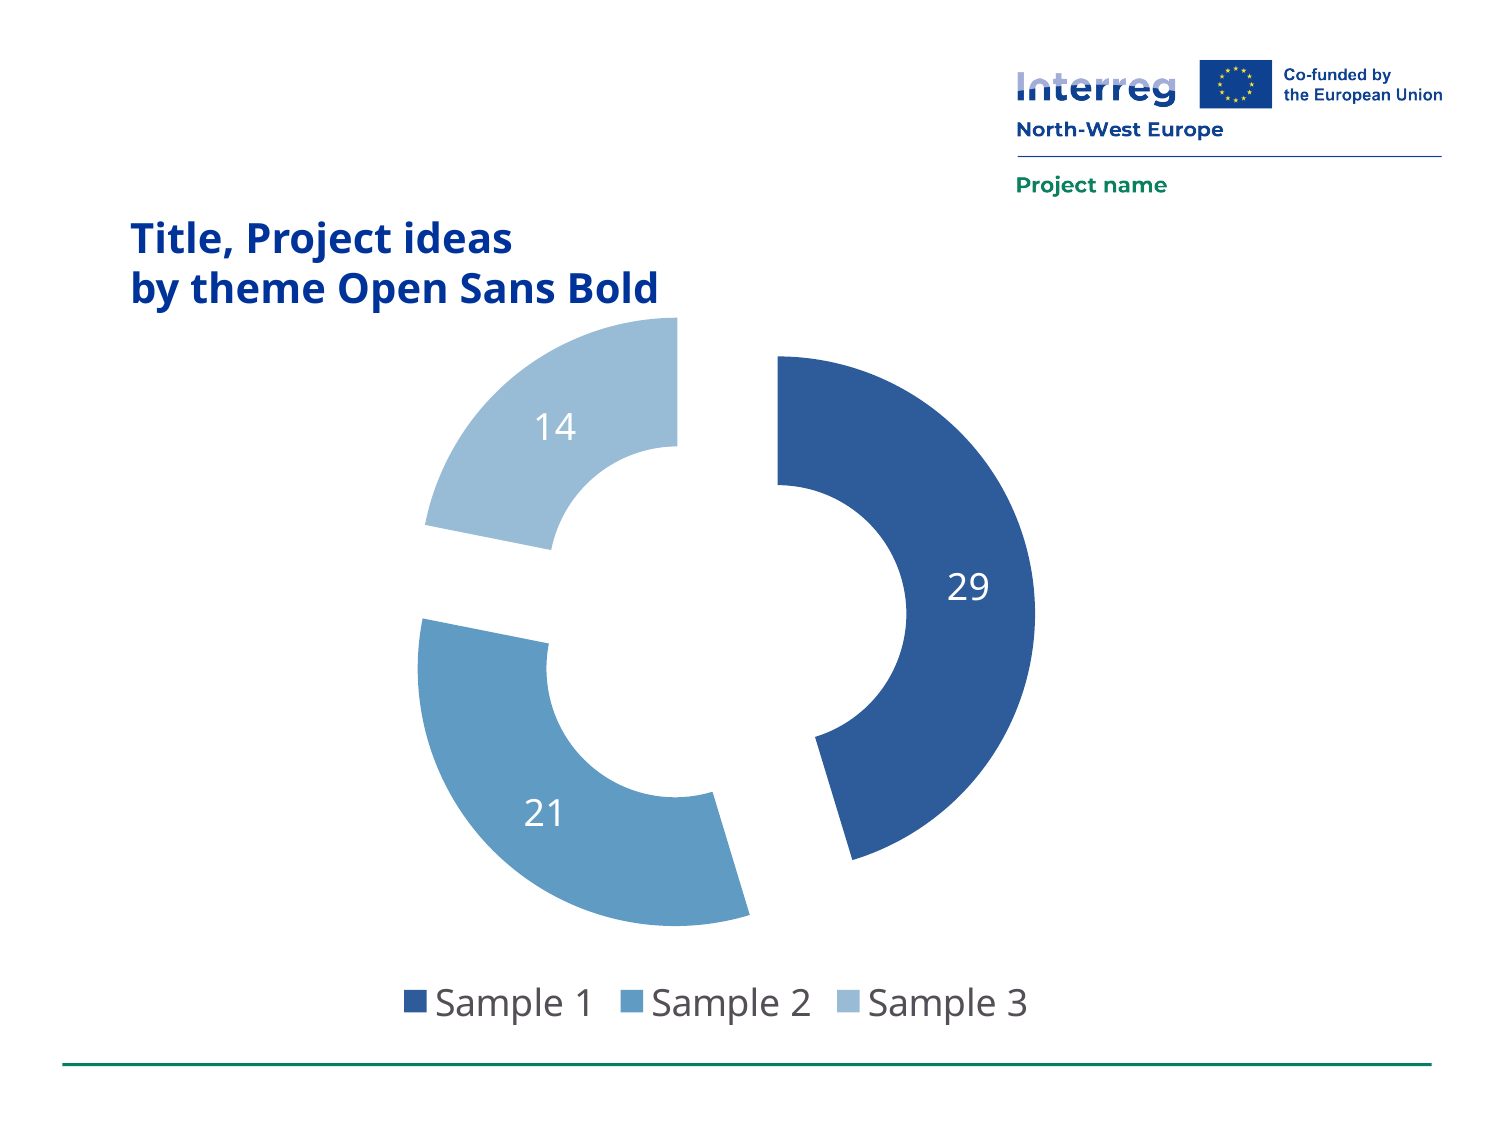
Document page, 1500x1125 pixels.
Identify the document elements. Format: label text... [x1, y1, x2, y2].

text_box Title, Project ideas by theme Open Sans Bold [115, 204, 859, 352]
chart [157, 288, 1276, 1035]
picture [958, 0, 1500, 252]
